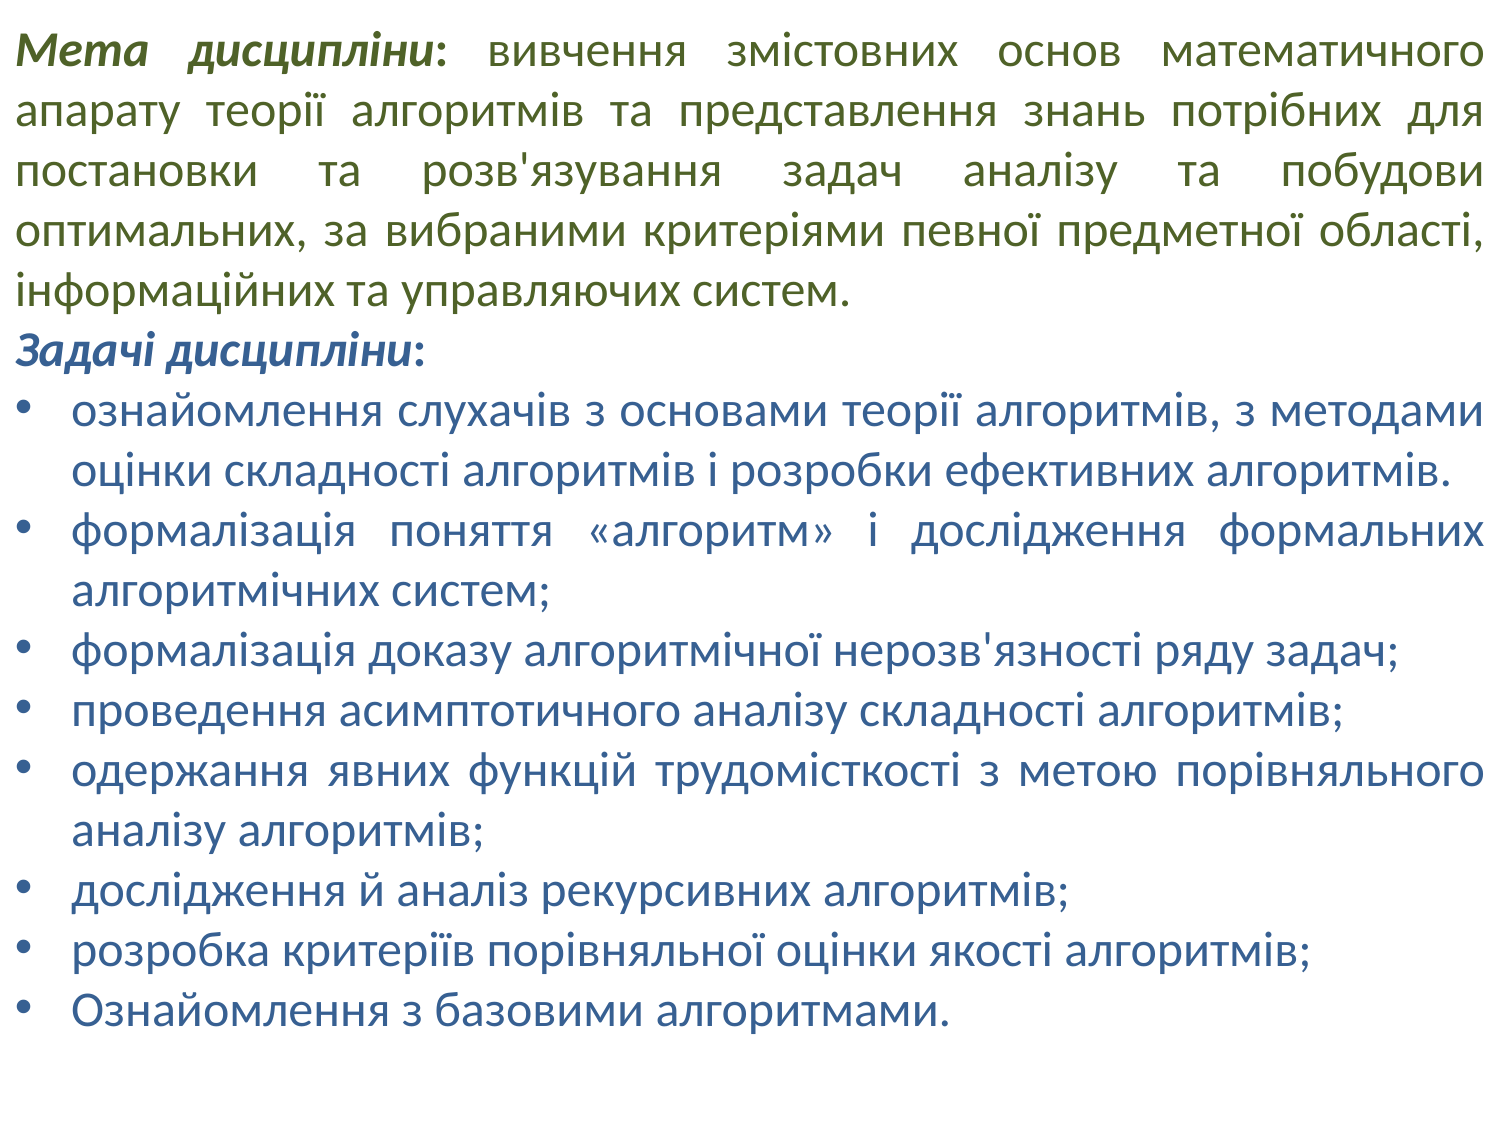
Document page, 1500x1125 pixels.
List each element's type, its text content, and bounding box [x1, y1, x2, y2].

text_box Мета дисципліни: вивчення змістовних основ математичного апарату теорії алгоритмів та представлення знань потрібних для постановки та розв'язування задач аналізу та побудови оптимальних, за вибраними критеріями певної предметної області, інформаційних та управляючих систем. Задачі дисципліни: ознайомлення слухачів з основами теорії алгоритмів, з методами оцінки складності алгоритмів і розробки ефективних алгоритмів. формалізація поняття «алгоритм» і дослідження формальних алгоритмічних систем; формалізація доказу алгоритмічної нерозв'язності ряду задач; проведення асимптотичного аналізу складності алгоритмів; одержання явних функцій трудомісткості з метою порівняльного аналізу алгоритмів; дослідження й аналіз рекурсивних алгоритмів; розробка критеріїв порівняльної оцінки якості алгоритмів; Ознайомлення з базовими алгоритмами. [0, 8, 1500, 1044]
